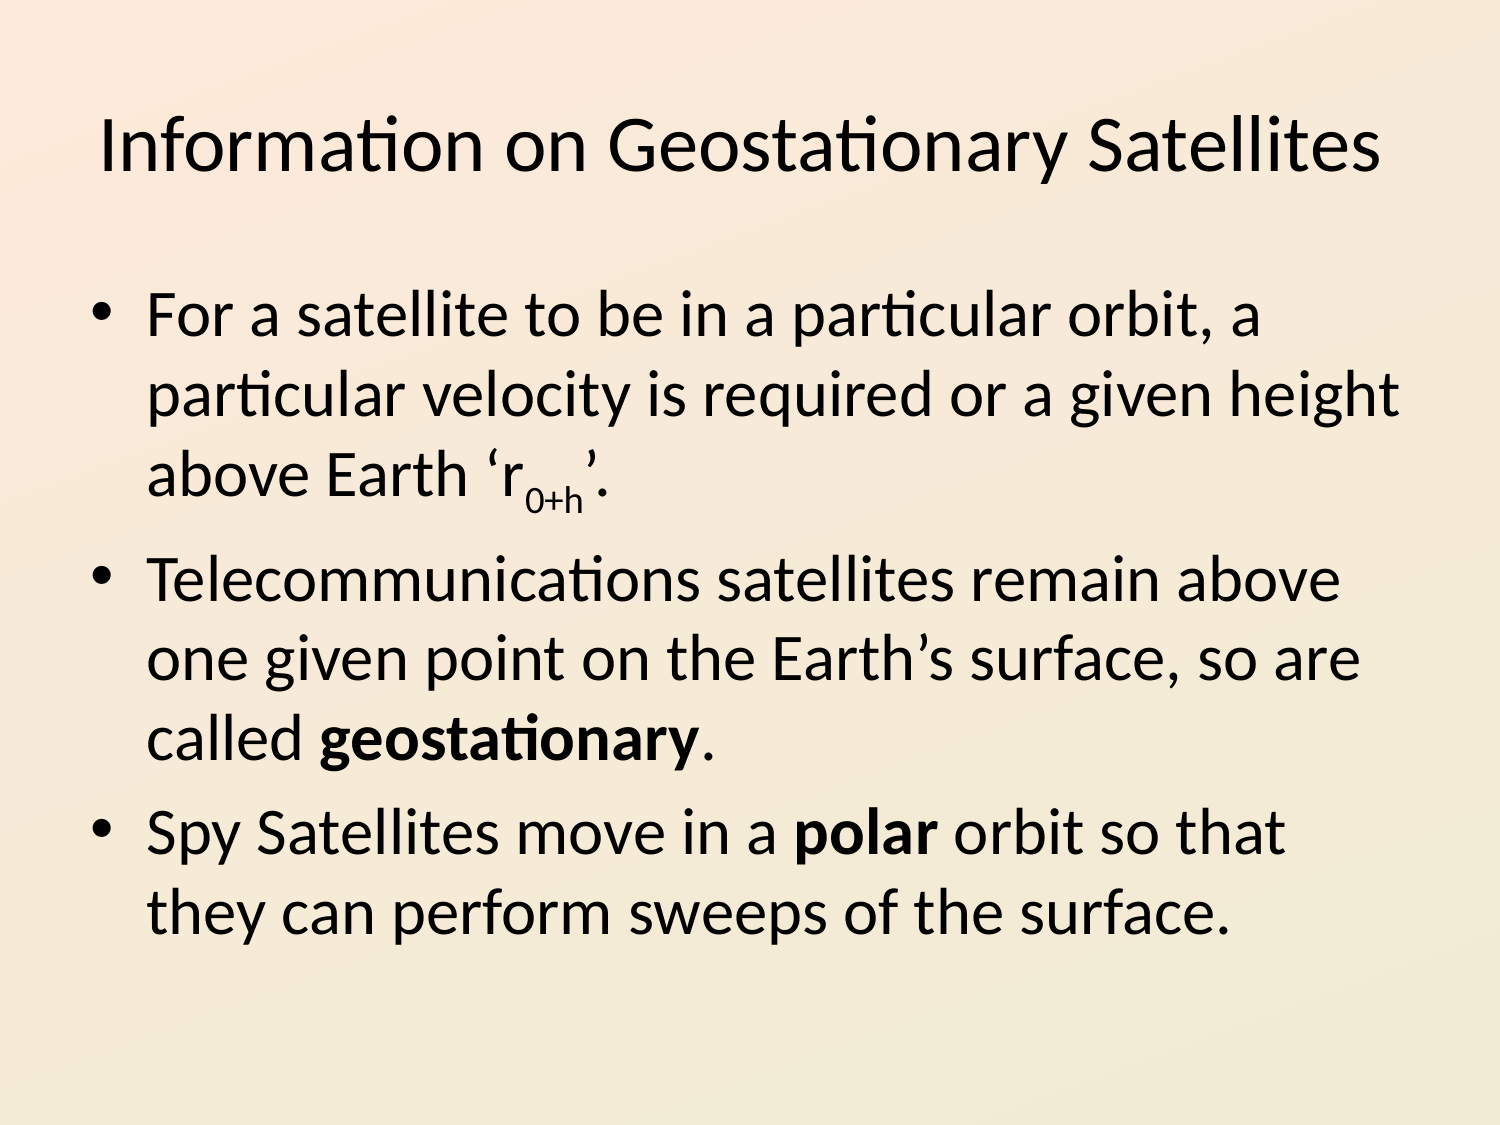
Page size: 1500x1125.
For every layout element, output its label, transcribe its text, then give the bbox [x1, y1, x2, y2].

title Information on Geostationary Satellites [75, 45, 1425, 233]
list For a satellite to be in a particular orbit, a particular velocity is required or a given height above Earth ‘r0+h’. Telecommunications satellites remain above one given point on the Earth’s surface, so are called geostationary. Spy Satellites move in a polar orbit so that they can perform sweeps of the surface. [75, 262, 1425, 1005]
